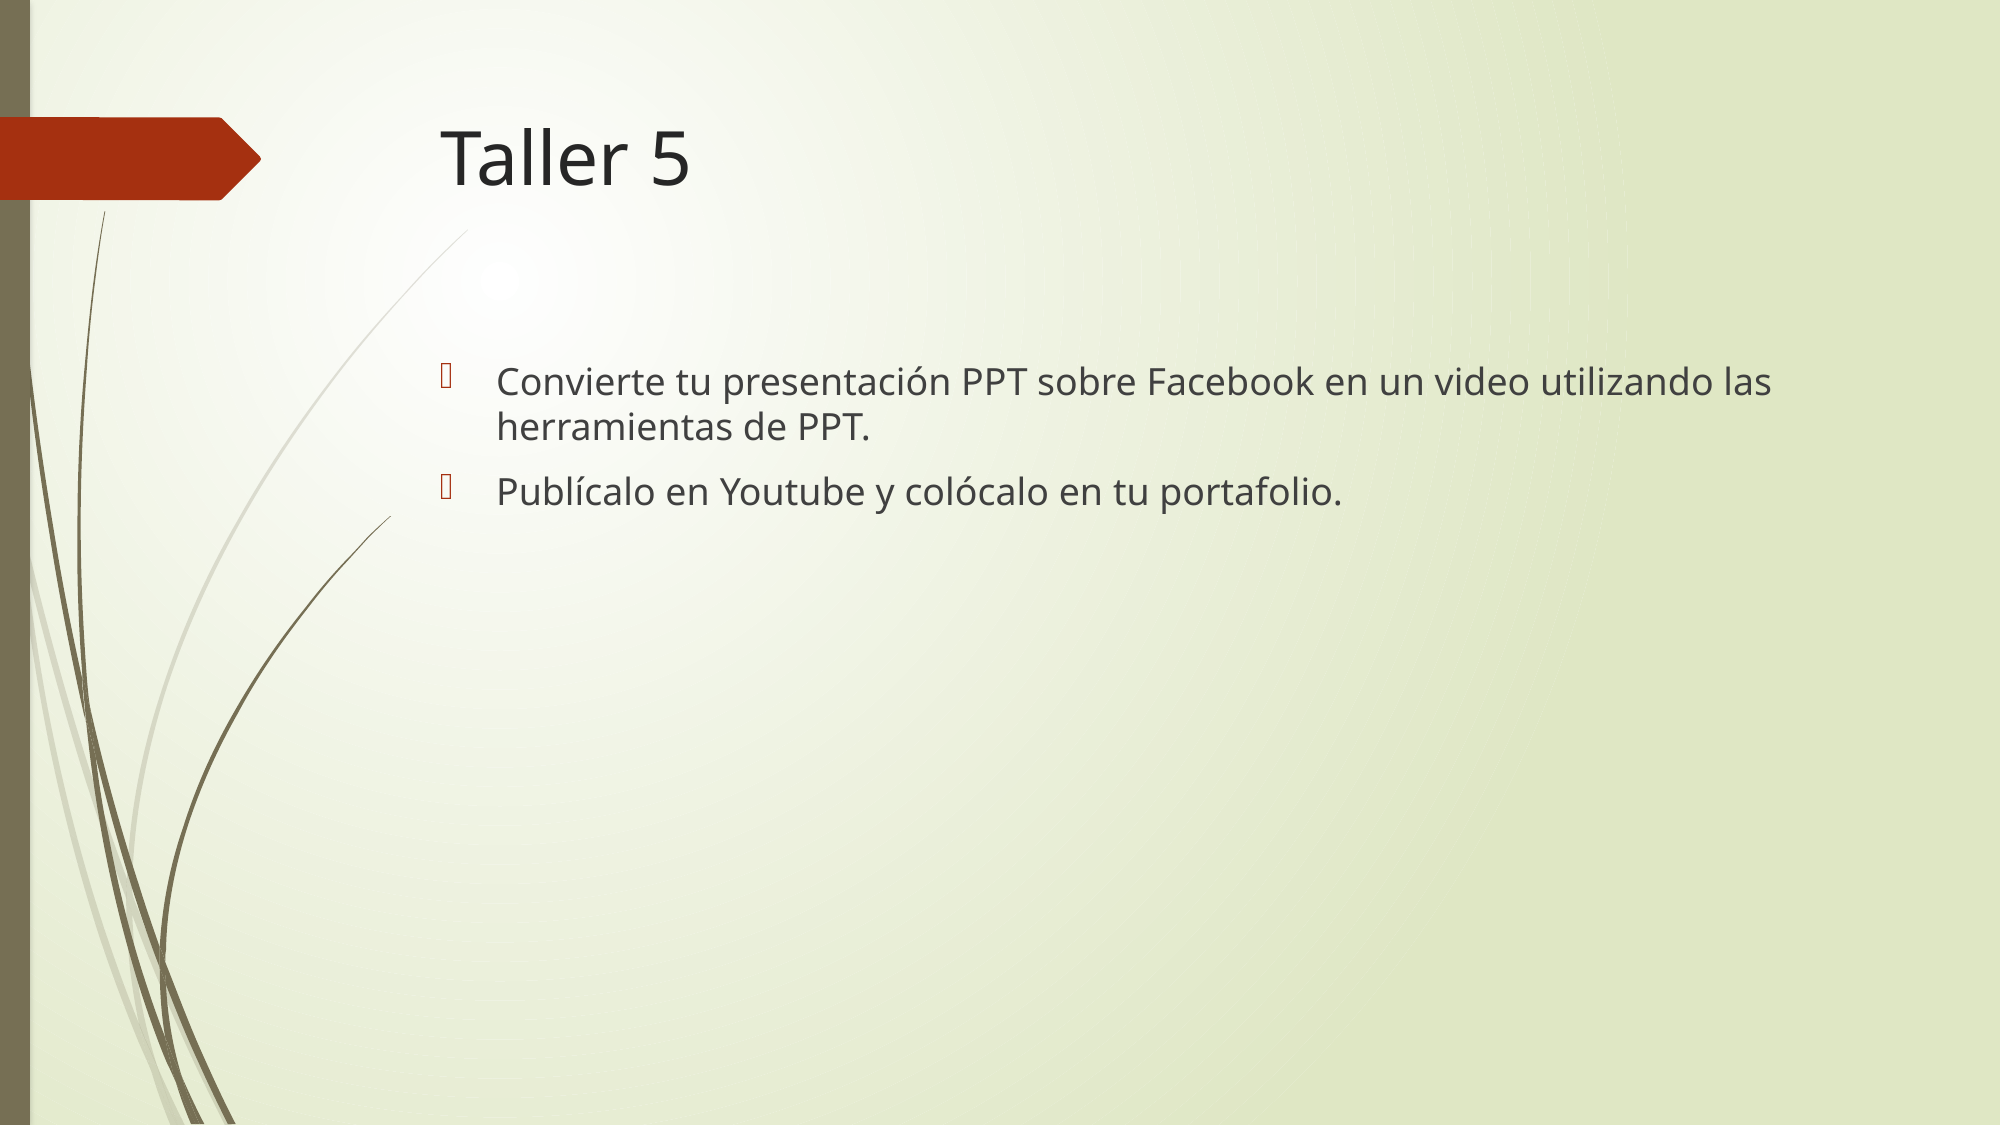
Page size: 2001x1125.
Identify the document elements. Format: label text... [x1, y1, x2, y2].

list Convierte tu presentación PPT sobre Facebook en un video utilizando las herramientas de PPT. Publícalo en Youtube y colócalo en tu portafolio. [424, 350, 1888, 970]
title Taller 5 [425, 102, 1888, 313]
